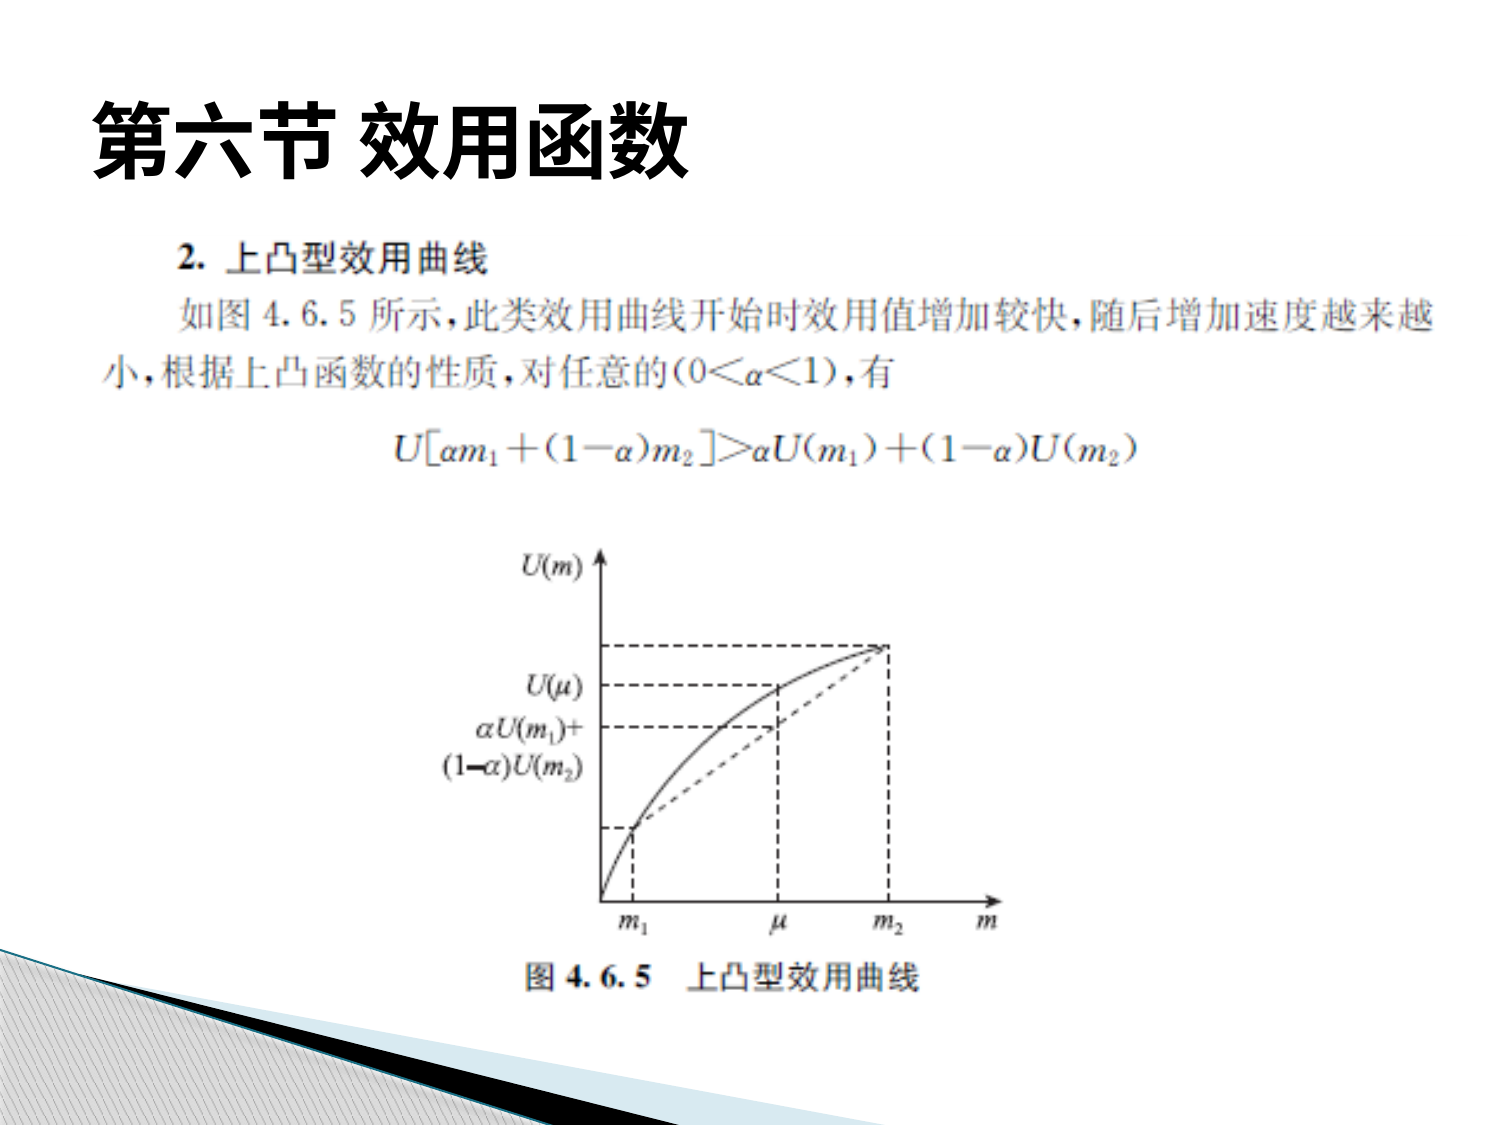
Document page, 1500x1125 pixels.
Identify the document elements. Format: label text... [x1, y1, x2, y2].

picture [433, 527, 1044, 1017]
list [93, 234, 1469, 493]
title 第六节 效用函数 [75, 45, 1425, 233]
